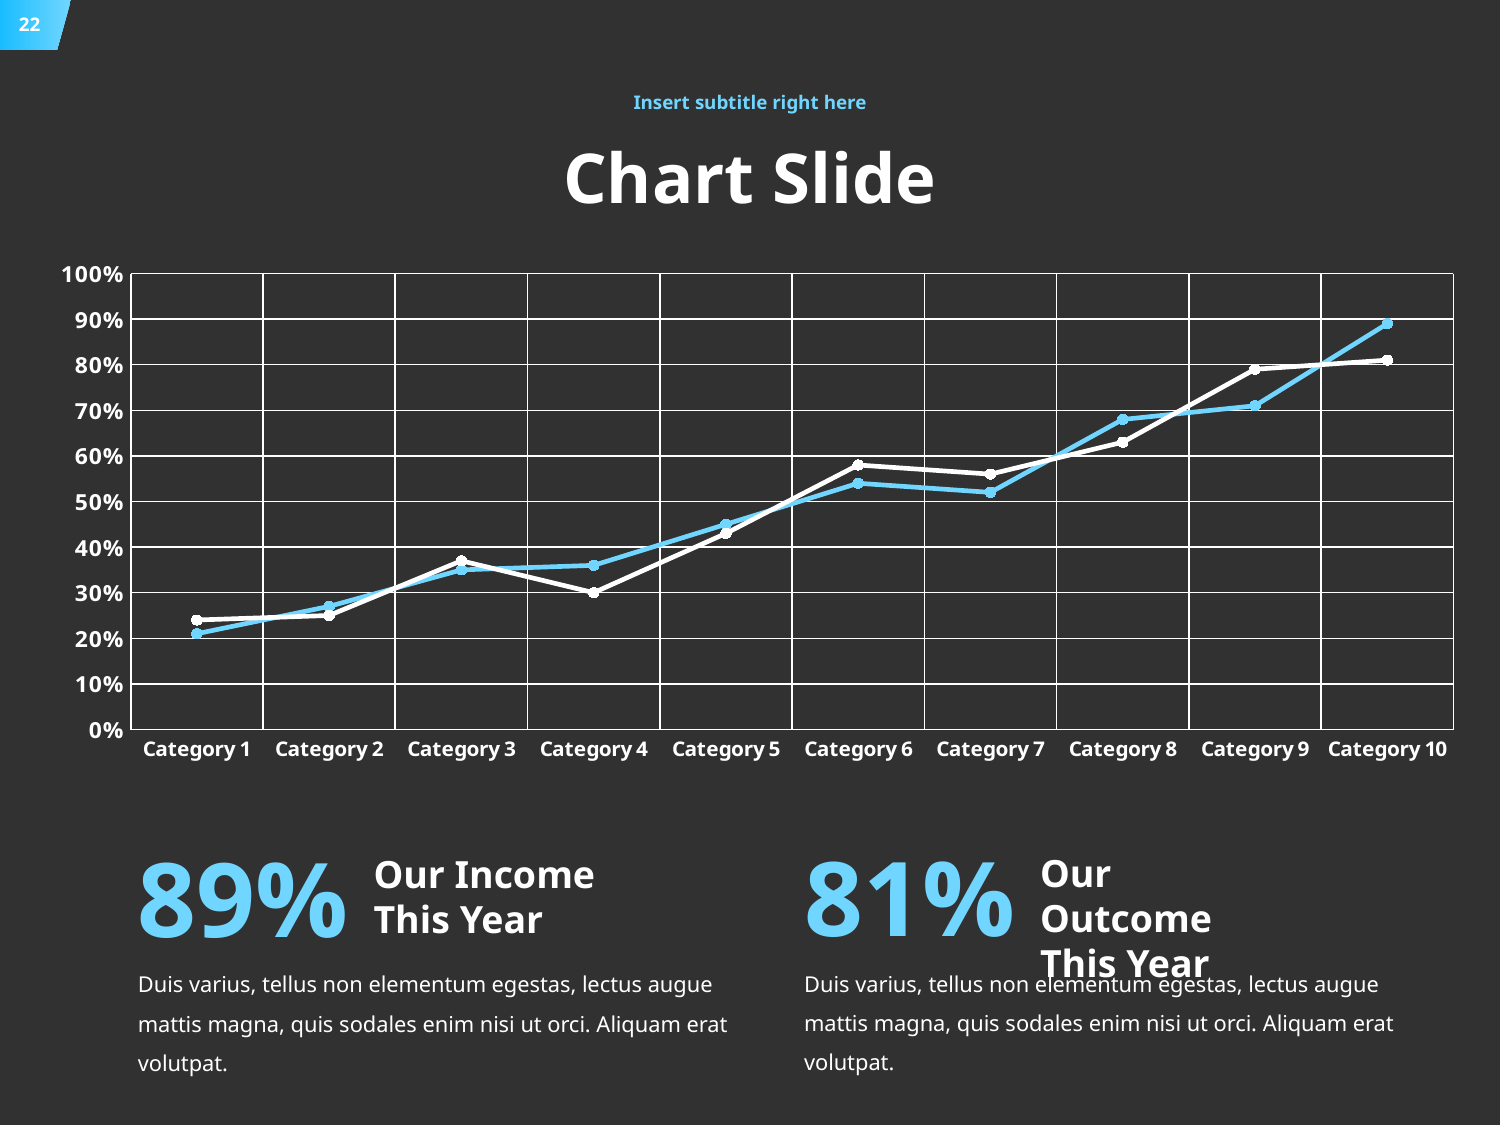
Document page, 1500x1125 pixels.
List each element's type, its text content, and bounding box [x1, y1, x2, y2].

text_box Our Income This Year [358, 843, 625, 949]
text_box Duis varius, tellus non elementum egestas, lectus augue mattis magna, quis sodales enim nisi ut orci. Aliquam erat volutpat. [789, 949, 1413, 1083]
title Chart Slide [327, 133, 1172, 258]
text_box Duis varius, tellus non elementum egestas, lectus augue mattis magna, quis sodales enim nisi ut orci. Aliquam erat volutpat. [123, 950, 746, 1084]
text_box Our Outcome This Year [1025, 842, 1292, 949]
chart [37, 258, 1463, 763]
text_box 81% [789, 825, 1111, 949]
subtitle Insert subtitle right here [327, 75, 1172, 133]
slide_number 22 [0, 1, 68, 49]
text_box 89% [123, 826, 445, 950]
